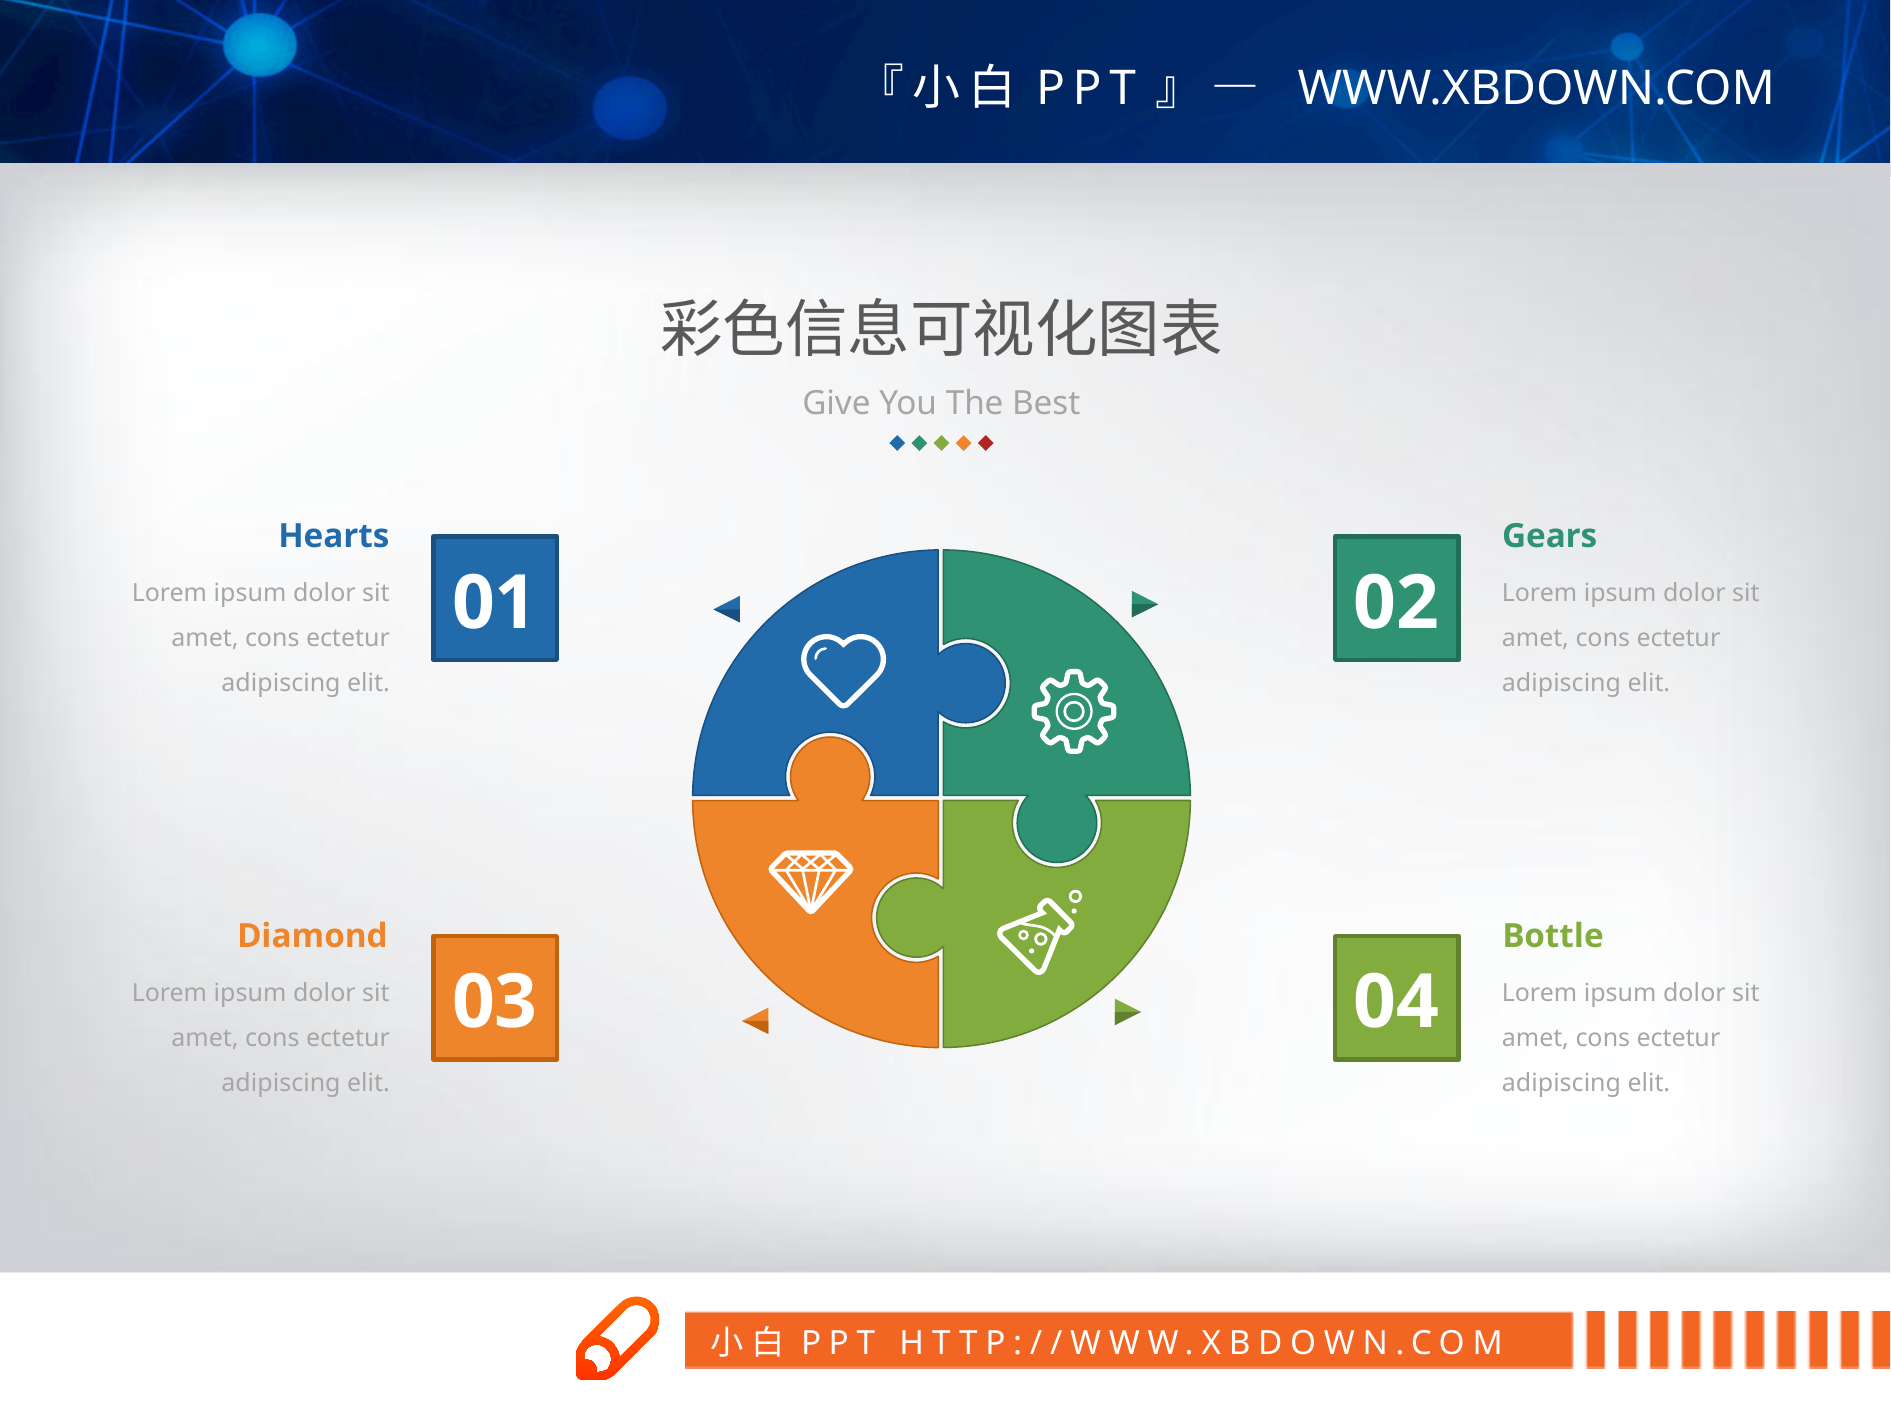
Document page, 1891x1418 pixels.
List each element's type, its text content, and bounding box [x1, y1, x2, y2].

text_box Lorem ipsum dolor sit amet, cons ectetur adipiscing elit. [1490, 556, 1798, 703]
text_box 彩色信息可视化图表 [648, 283, 1235, 370]
text_box 04 [1335, 936, 1459, 1060]
text_box Lorem ipsum dolor sit amet, cons ectetur adipiscing elit. [94, 955, 402, 1102]
picture [0, 0, 1891, 1275]
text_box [692, 549, 1006, 796]
text_box Bottle [1490, 908, 1616, 955]
picture [685, 1311, 1891, 1369]
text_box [692, 804, 939, 1048]
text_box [943, 549, 1191, 863]
text_box Lorem ipsum dolor sit amet, cons ectetur adipiscing elit. [94, 556, 402, 703]
text_box Diamond [225, 908, 400, 955]
text_box Gears [1490, 508, 1609, 556]
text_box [889, 434, 994, 452]
text_box 02 [1335, 536, 1459, 660]
text_box 01 [433, 536, 557, 660]
text_box 03 [433, 936, 557, 1060]
text_box Lorem ipsum dolor sit amet, cons ectetur adipiscing elit. [1490, 955, 1798, 1102]
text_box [944, 872, 1191, 1048]
text_box Hearts [266, 508, 401, 556]
text_box Give You The Best [790, 375, 1093, 427]
